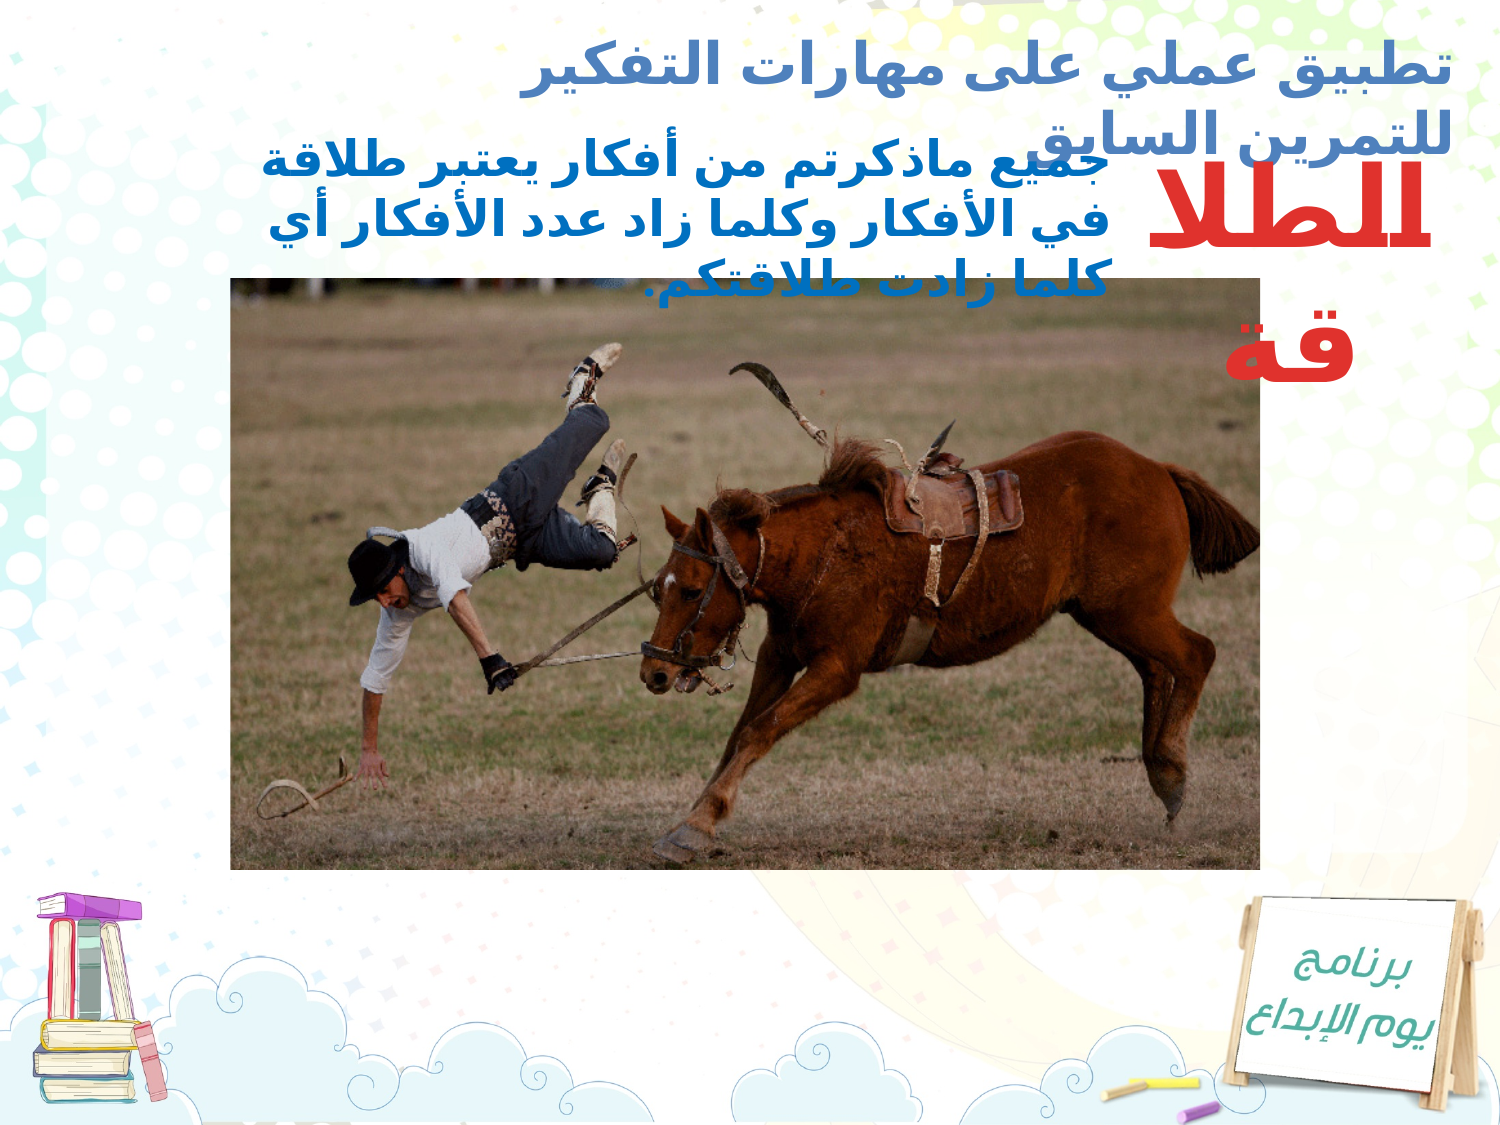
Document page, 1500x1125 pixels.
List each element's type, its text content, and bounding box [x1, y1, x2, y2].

text_box تطبيق عملي على مهارات التفكير للتمرين السابق [312, 19, 1471, 174]
picture [0, 0, 1500, 1125]
text_box الطلاقة [1128, 127, 1454, 413]
text_box جميع ماذكرتم من أفكار يعتبر طلاقة في الأفكار وكلما زاد عدد الأفكار أي كلما زادت طلاقتكم. [230, 118, 1128, 277]
